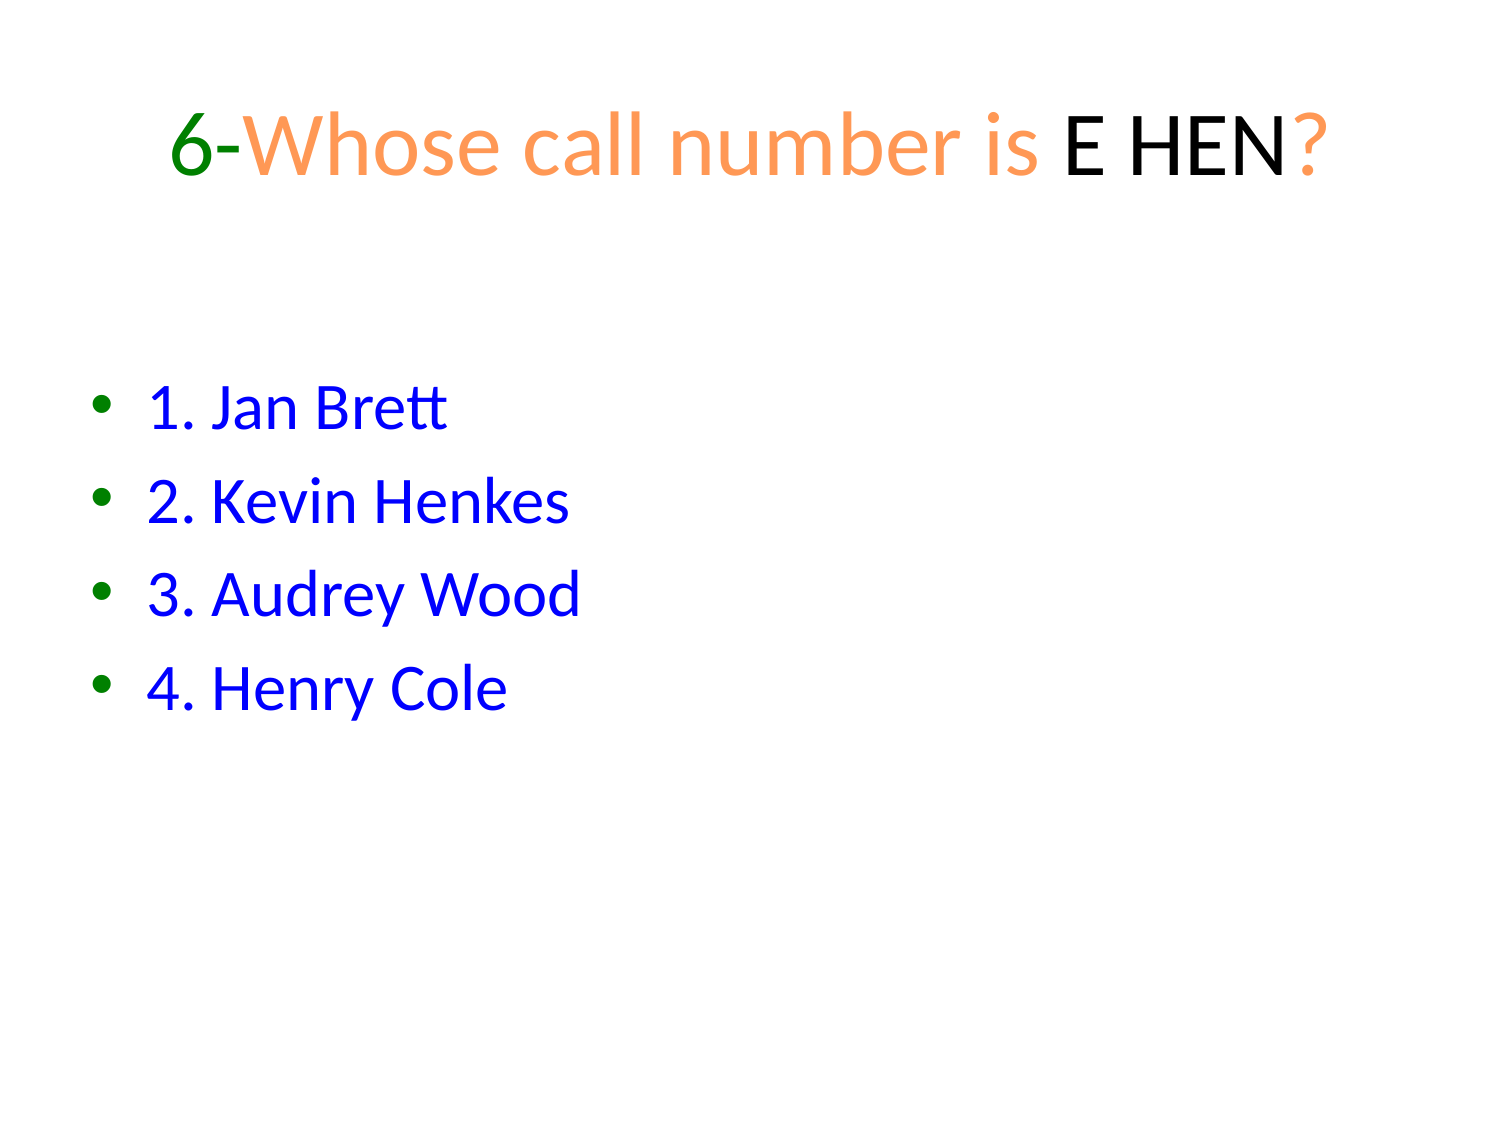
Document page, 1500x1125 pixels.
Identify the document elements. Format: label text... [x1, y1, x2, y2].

list 1. Jan Brett 2. Kevin Henkes 3. Audrey Wood 4. Henry Cole [75, 262, 1425, 1005]
title 6-Whose call number is E HEN? [75, 45, 1425, 233]
